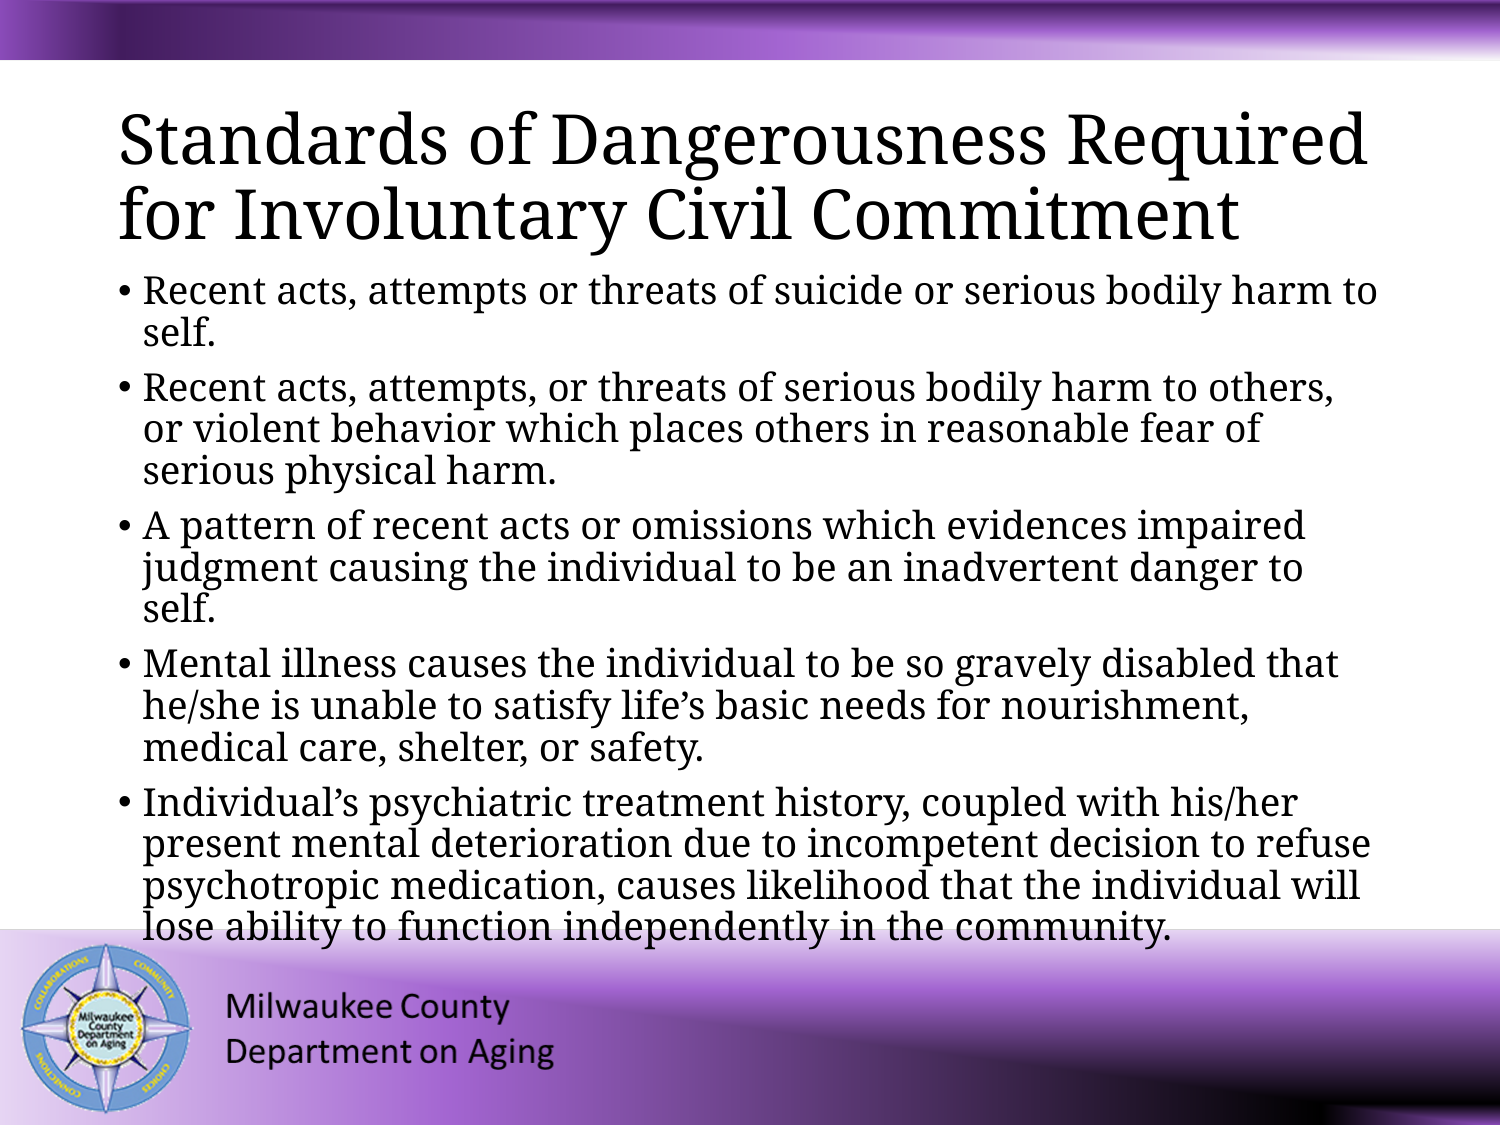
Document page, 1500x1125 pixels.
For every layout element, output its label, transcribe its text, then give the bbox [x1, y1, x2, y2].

picture [0, 0, 1500, 1125]
list Recent acts, attempts or threats of suicide or serious bodily harm to self. Recent acts, attempts, or threats of serious bodily harm to others, or violent behavior which places others in reasonable fear of serious physical harm. A pattern of recent acts or omissions which evidences impaired judgment causing the individual to be an inadvertent danger to self. Mental illness causes the individual to be so gravely disabled that he/she is unable to satisfy life’s basic needs for nourishment, medical care, shelter, or safety. Individual’s psychiatric treatment history, coupled with his/her present mental deterioration due to incompetent decision to refuse psychotropic medication, causes likelihood that the individual will lose ability to function independently in the community. [103, 263, 1397, 978]
title Standards of Dangerousness Required for Involuntary Civil Commitment [103, 59, 1397, 263]
